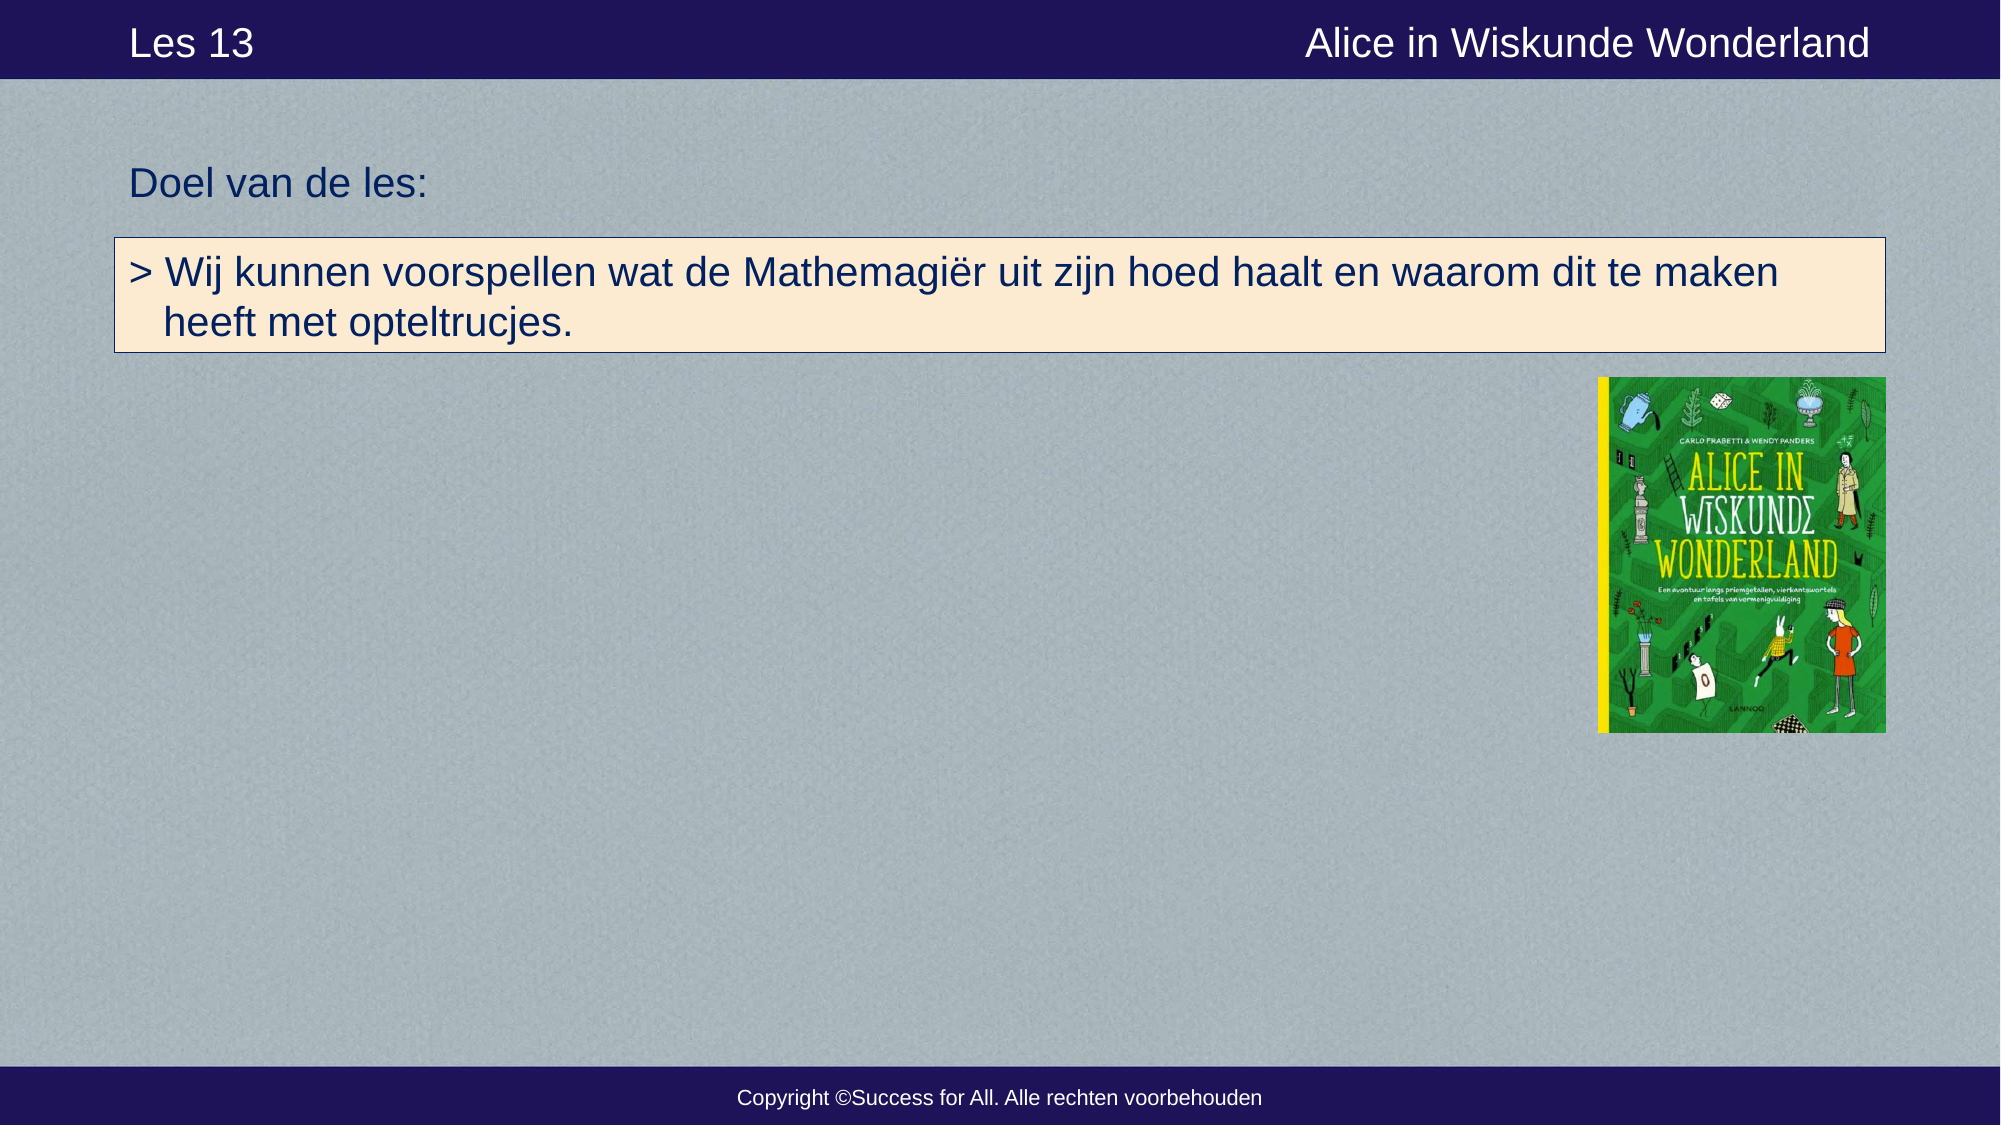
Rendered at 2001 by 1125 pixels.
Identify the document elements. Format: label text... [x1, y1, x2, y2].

text_box Copyright ©Success for All. Alle rechten voorbehouden [0, 1076, 2000, 1125]
picture [0, 0, 2001, 1125]
text_box > Wij kunnen voorspellen wat de Mathemagiër uit zijn hoed haalt en waarom dit te maken heeft met opteltrucjes. [114, 237, 1886, 353]
text_box Les 13 [114, 8, 354, 73]
text_box Doel van de les: [113, 148, 1635, 214]
text_box Alice in Wiskunde Wonderland [999, 8, 1886, 73]
